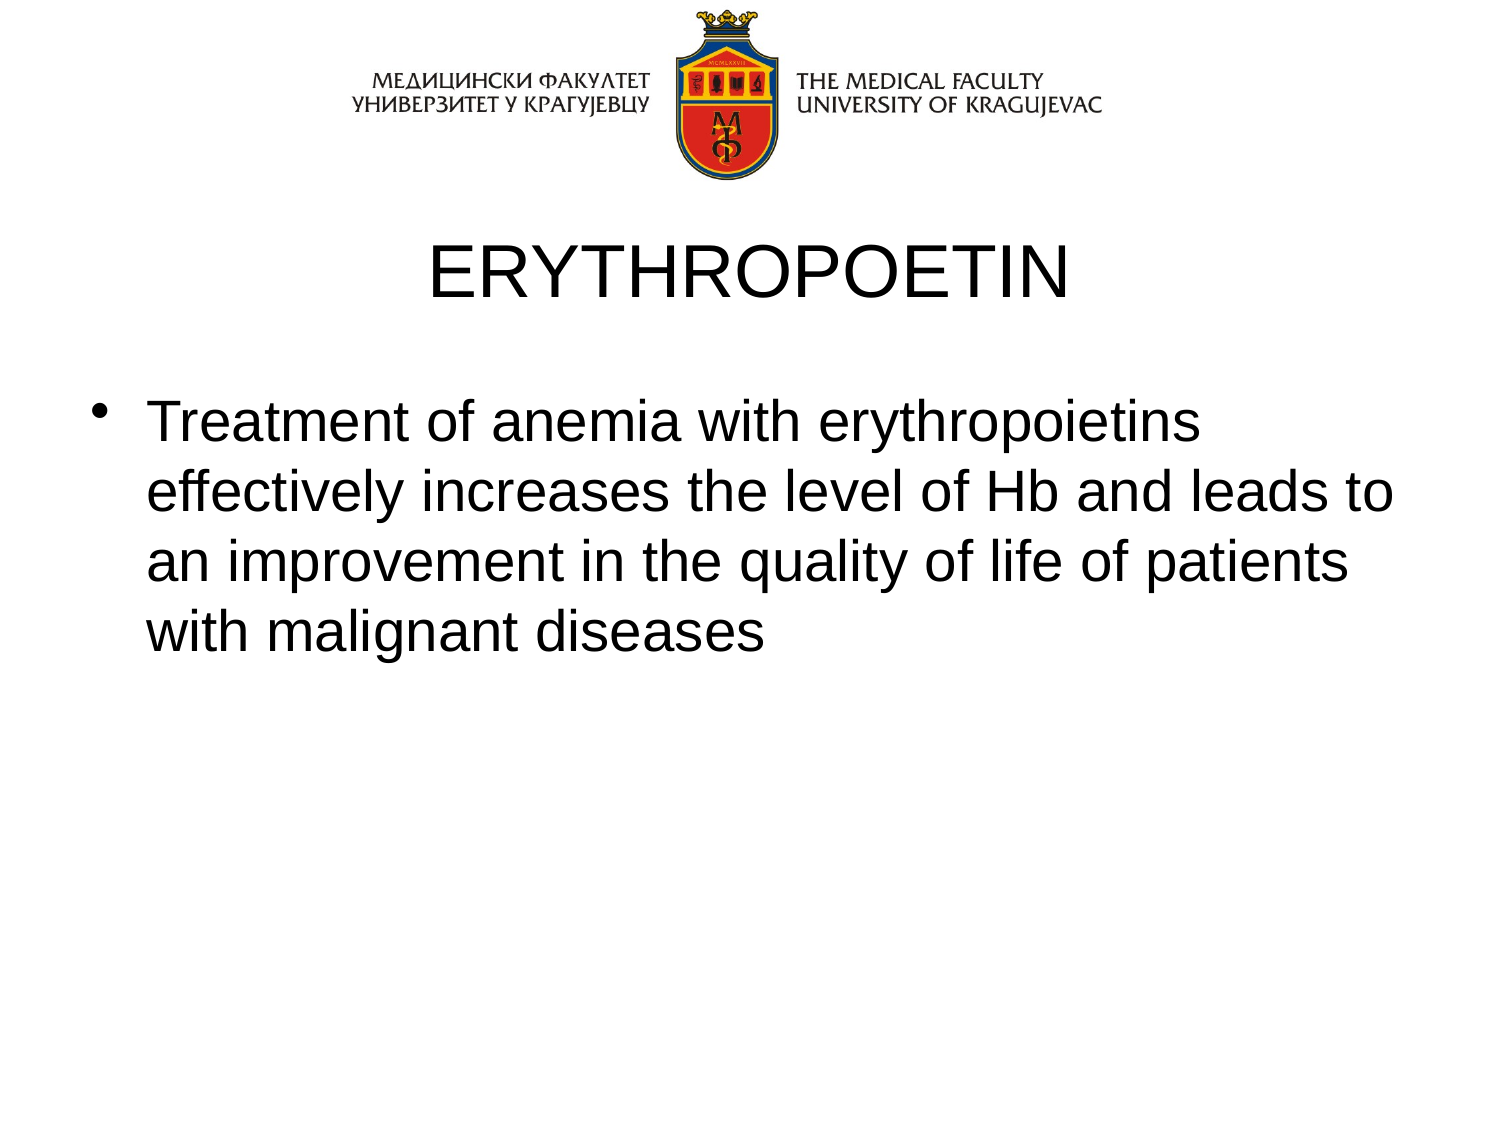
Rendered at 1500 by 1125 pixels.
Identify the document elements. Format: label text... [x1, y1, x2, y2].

list Treatment of anemia with erythropoietins effectively increases the level of Hb and leads to an improvement in the quality of life of patients with malignant diseases [75, 375, 1425, 1118]
title ERYTHROPOETIN [75, 174, 1425, 362]
picture [328, 0, 1125, 174]
